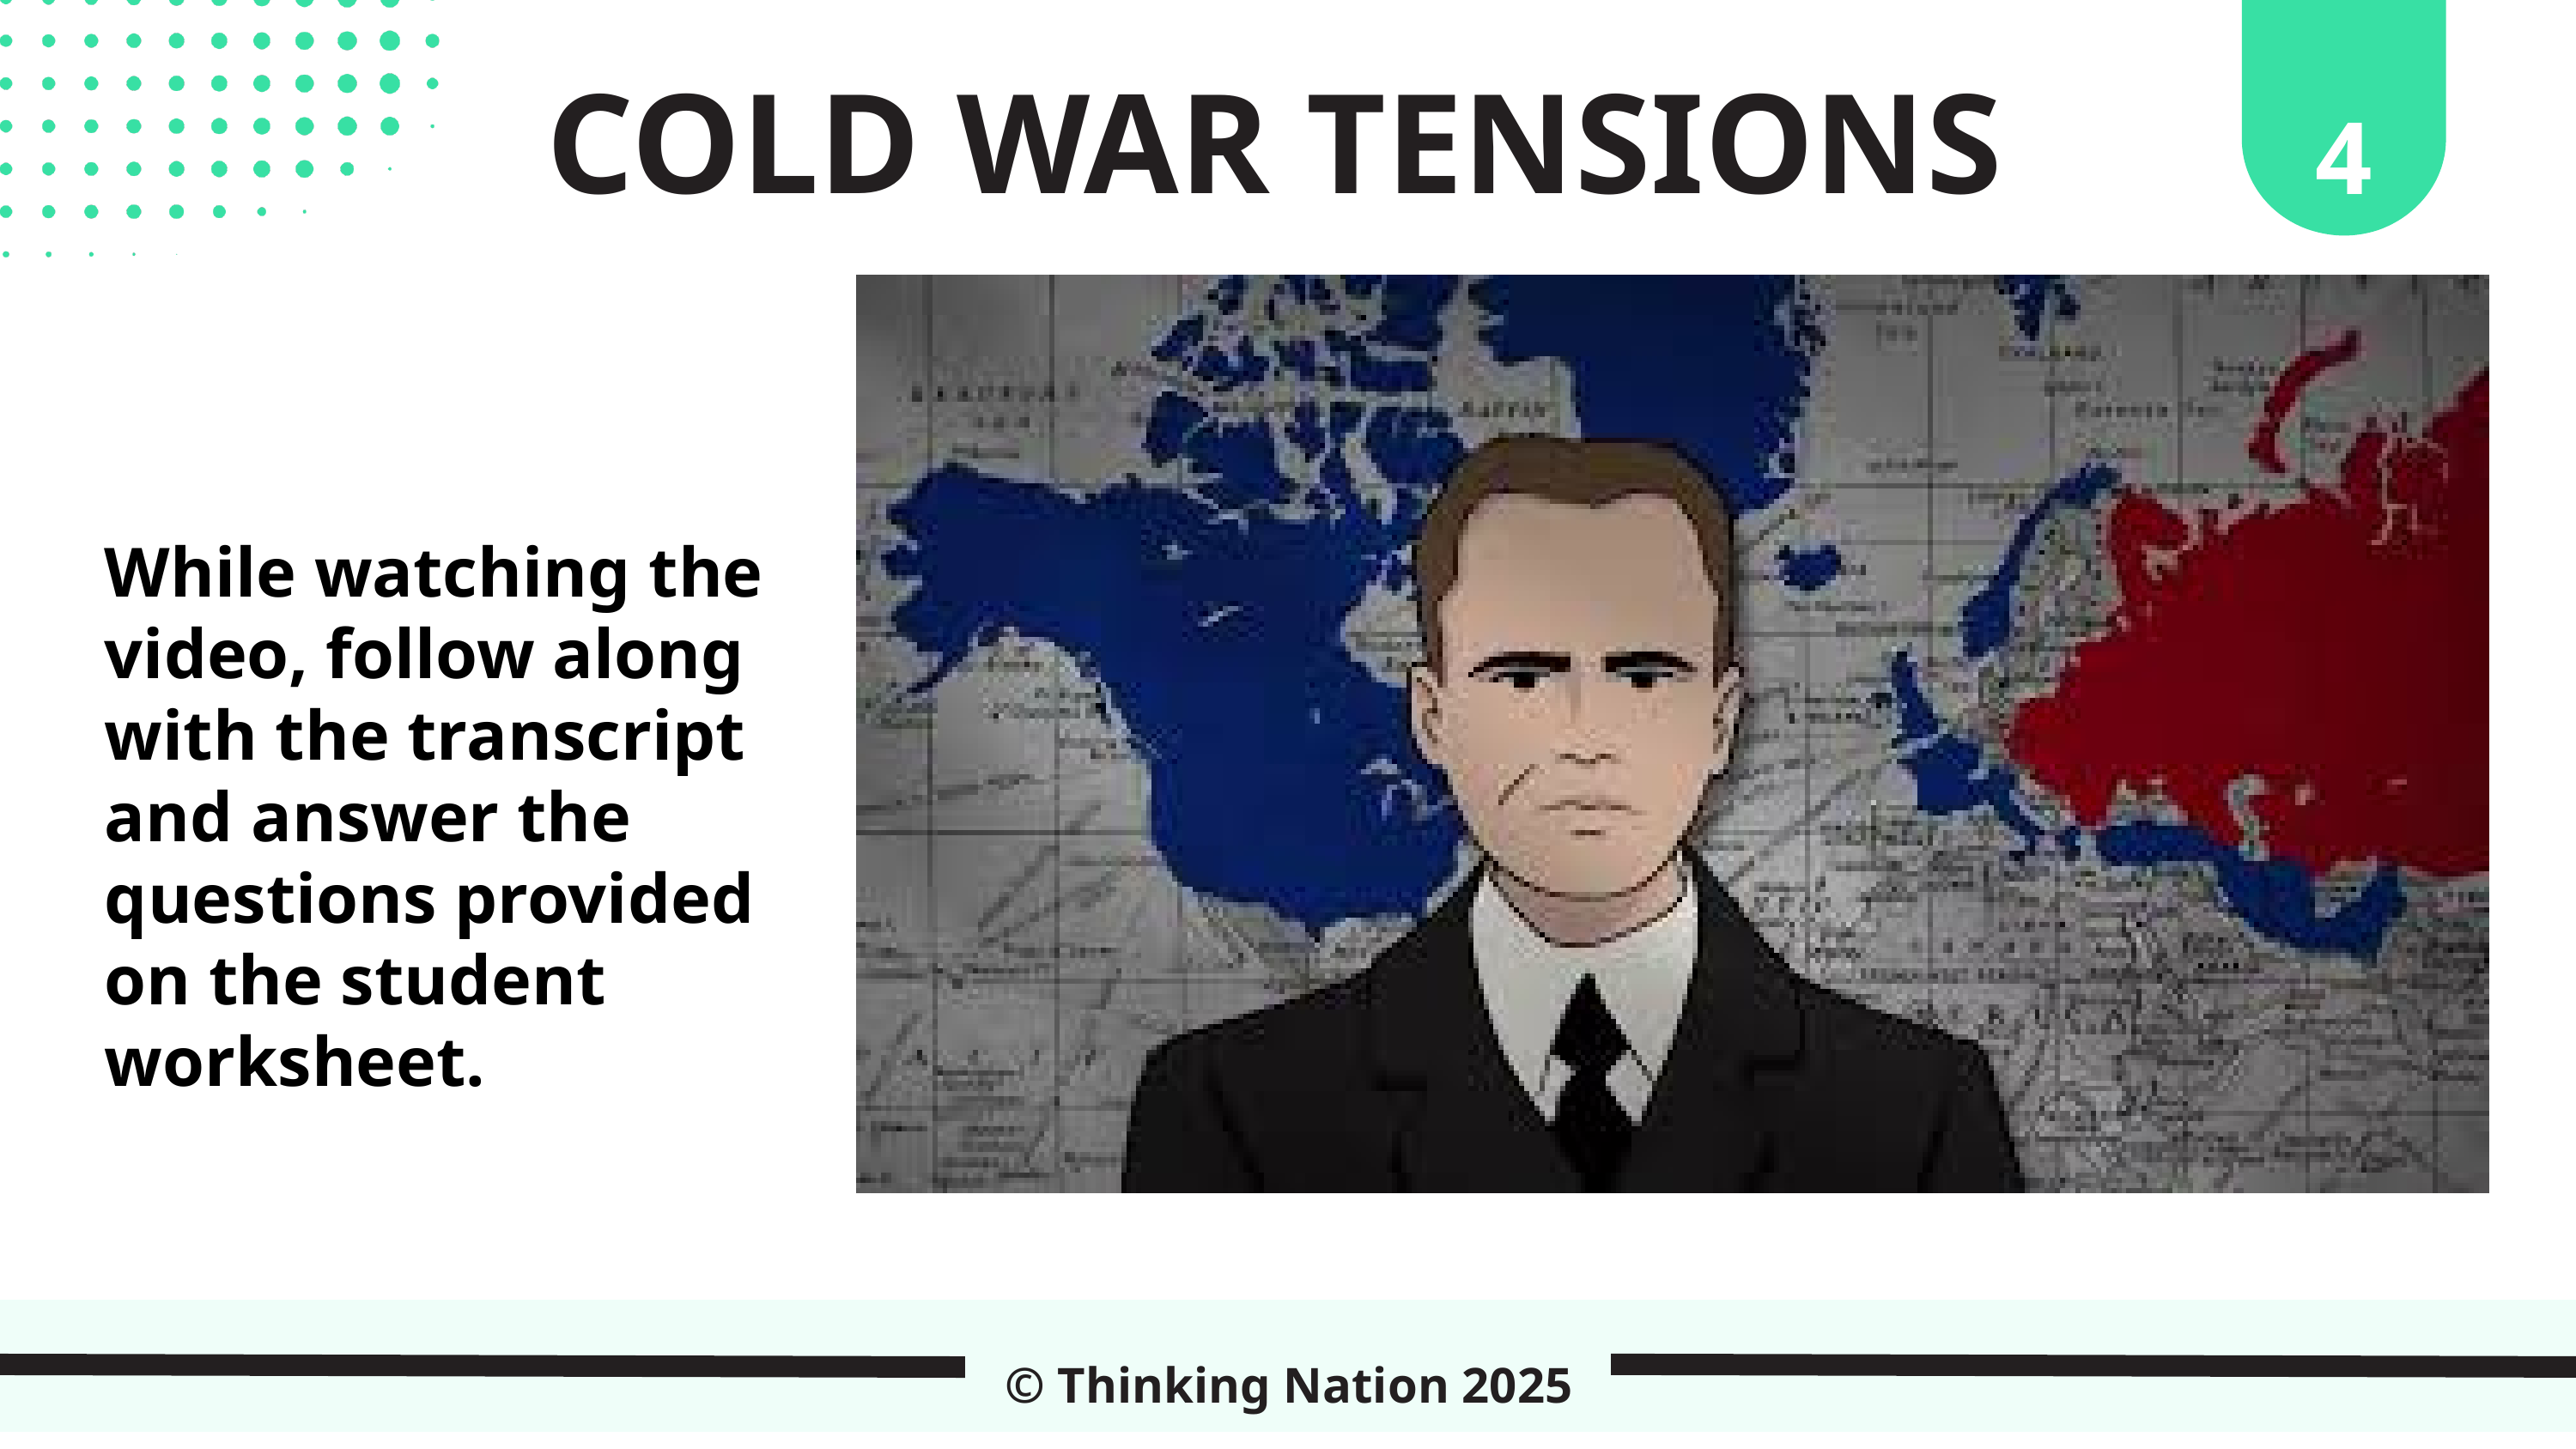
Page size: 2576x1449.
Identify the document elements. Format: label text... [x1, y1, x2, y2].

text_box [0, 0, 440, 258]
text_box While watching the video, follow along with the transcript and answer the questions provided on the student worksheet. [91, 516, 803, 932]
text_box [0, 1299, 2576, 1433]
picture [855, 275, 2489, 1194]
text_box COLD WAR TENSIONS [256, 55, 2229, 221]
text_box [2233, 0, 2455, 236]
